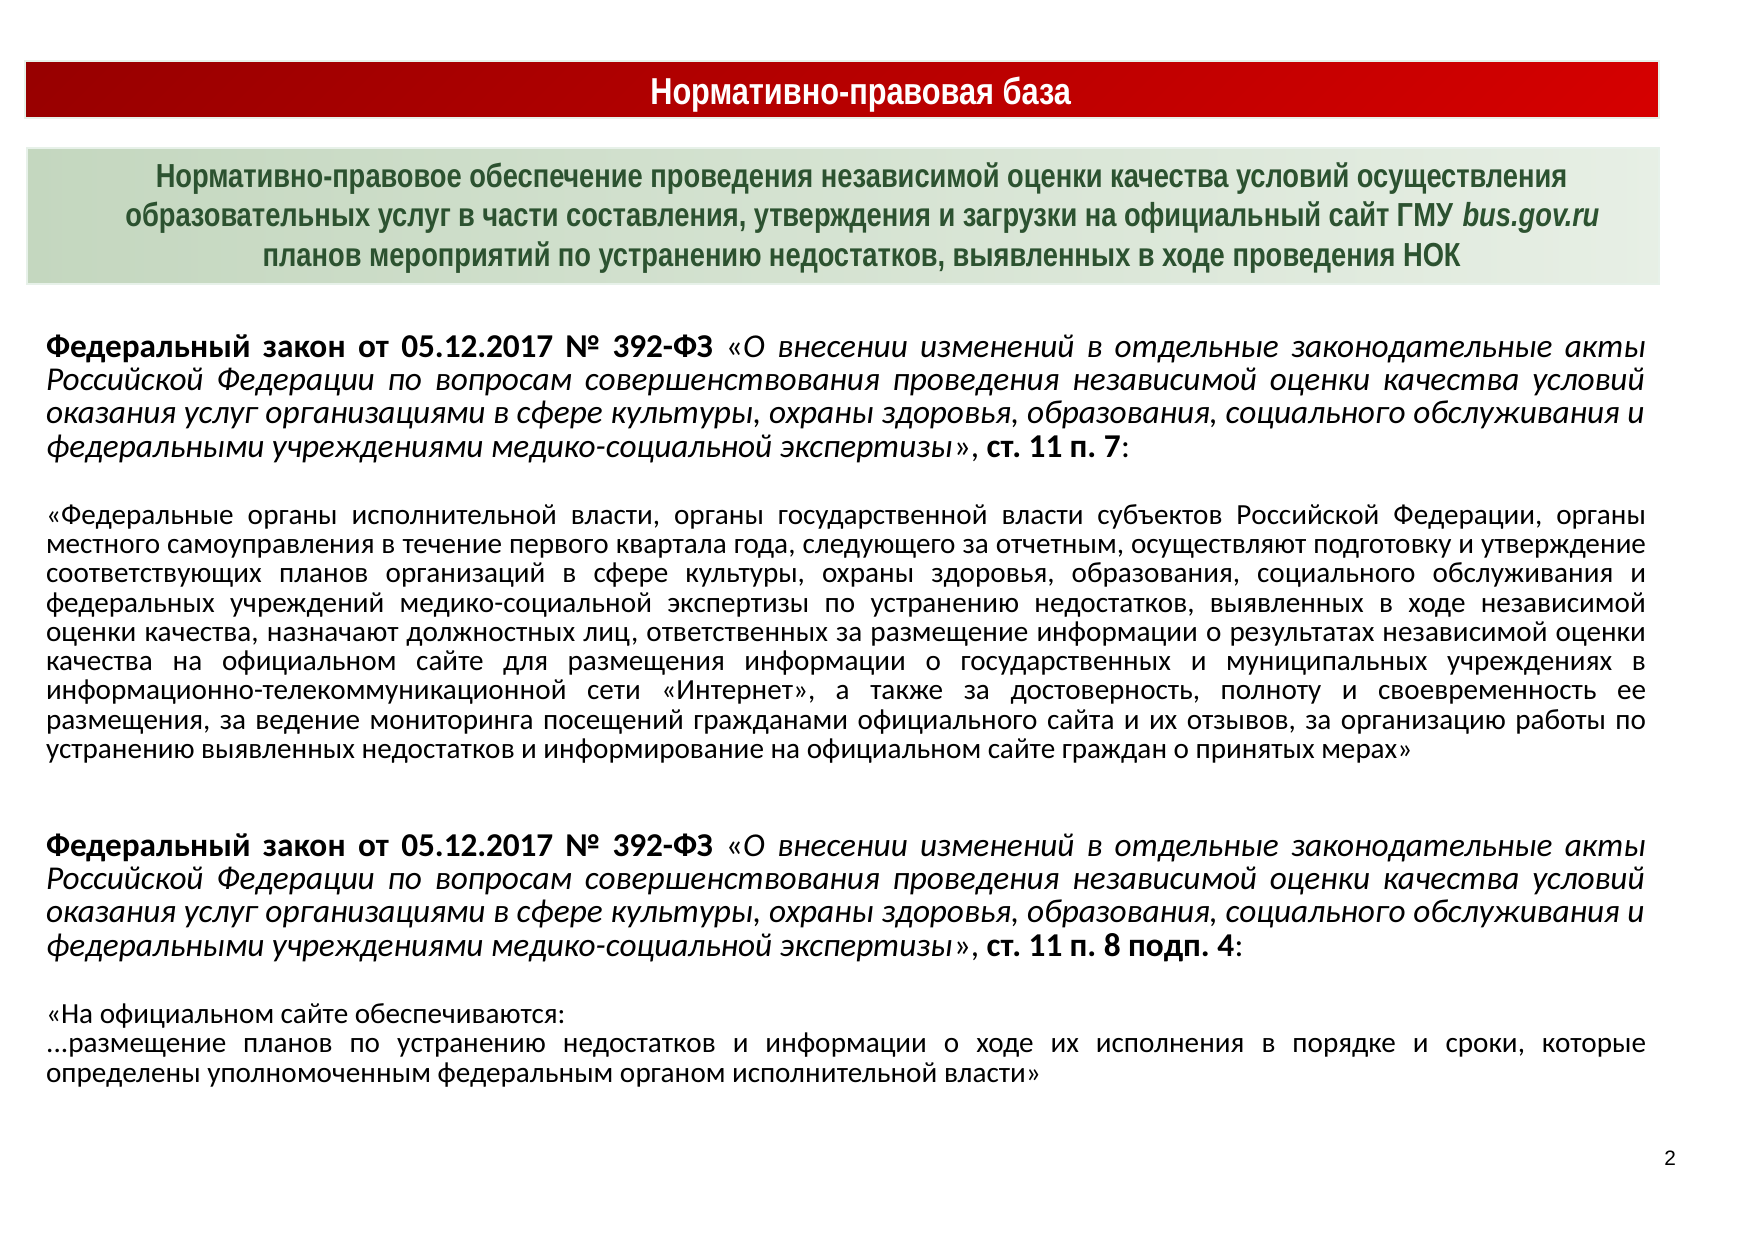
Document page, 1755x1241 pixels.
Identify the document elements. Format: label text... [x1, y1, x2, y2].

table_header Федеральный закон от 05.12.2017 № 392-ФЗ «О внесении изменений в отдельные законодательные акты Российской Федерации по вопросам совершенствования проведения независимой оценки качества условий оказания услуг организациями в сфере культуры, охраны здоровья, образования, социального обслуживания и федеральными учреждениями медико-социальной экспертизы», ст. 11 п. 7: «Федеральные органы исполнительной власти, органы государственной власти субъектов Российской Федерации, органы местного самоуправления в течение первого квартала года, следующего за отчетным, осуществляют подготовку и утверждение соответствующих планов организаций в сфере культуры, охраны здоровья, образования, социального обслуживания и федеральных учреждений медико-социальной экспертизы по устранению недостатков, выявленных в ходе независимой оценки качества, назначают должностных лиц, ответственных за размещение информации о результатах независимой оценки качества на официальном сайте для размещения информации о государственных и муниципальных учреждениях в информационно-телекоммуникационной сети «Интернет», а также за достоверность, полноту и своевременность ее размещения, за ведение мониторинга посещений гражданами официального сайта и их отзывов, за организацию работы по устранению выявленных недостатков и информирование на официальном сайте граждан о принятых мерах» Федеральный закон от 05.12.2017 № 392-ФЗ «О внесении изменений в отдельные законодательные акты Российской Федерации по вопросам совершенствования проведения независимой оценки качества условий оказания услуг организациями в сфере культуры, охраны здоровья, образования, социального обслуживания и федеральными учреждениями медико-социальной экспертизы», ст. 11 п. 8 подп. 4: «На официальном сайте обеспечиваются: ...размещение планов по устранению недостатков и информации о ходе их исполнения в порядке и сроки, которые определены уполномоченным федеральным органом исполнительной власти» [30, 325, 1664, 1097]
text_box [25, 61, 1659, 119]
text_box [26, 147, 1659, 284]
text_box <номер> [1283, 1136, 1693, 1223]
